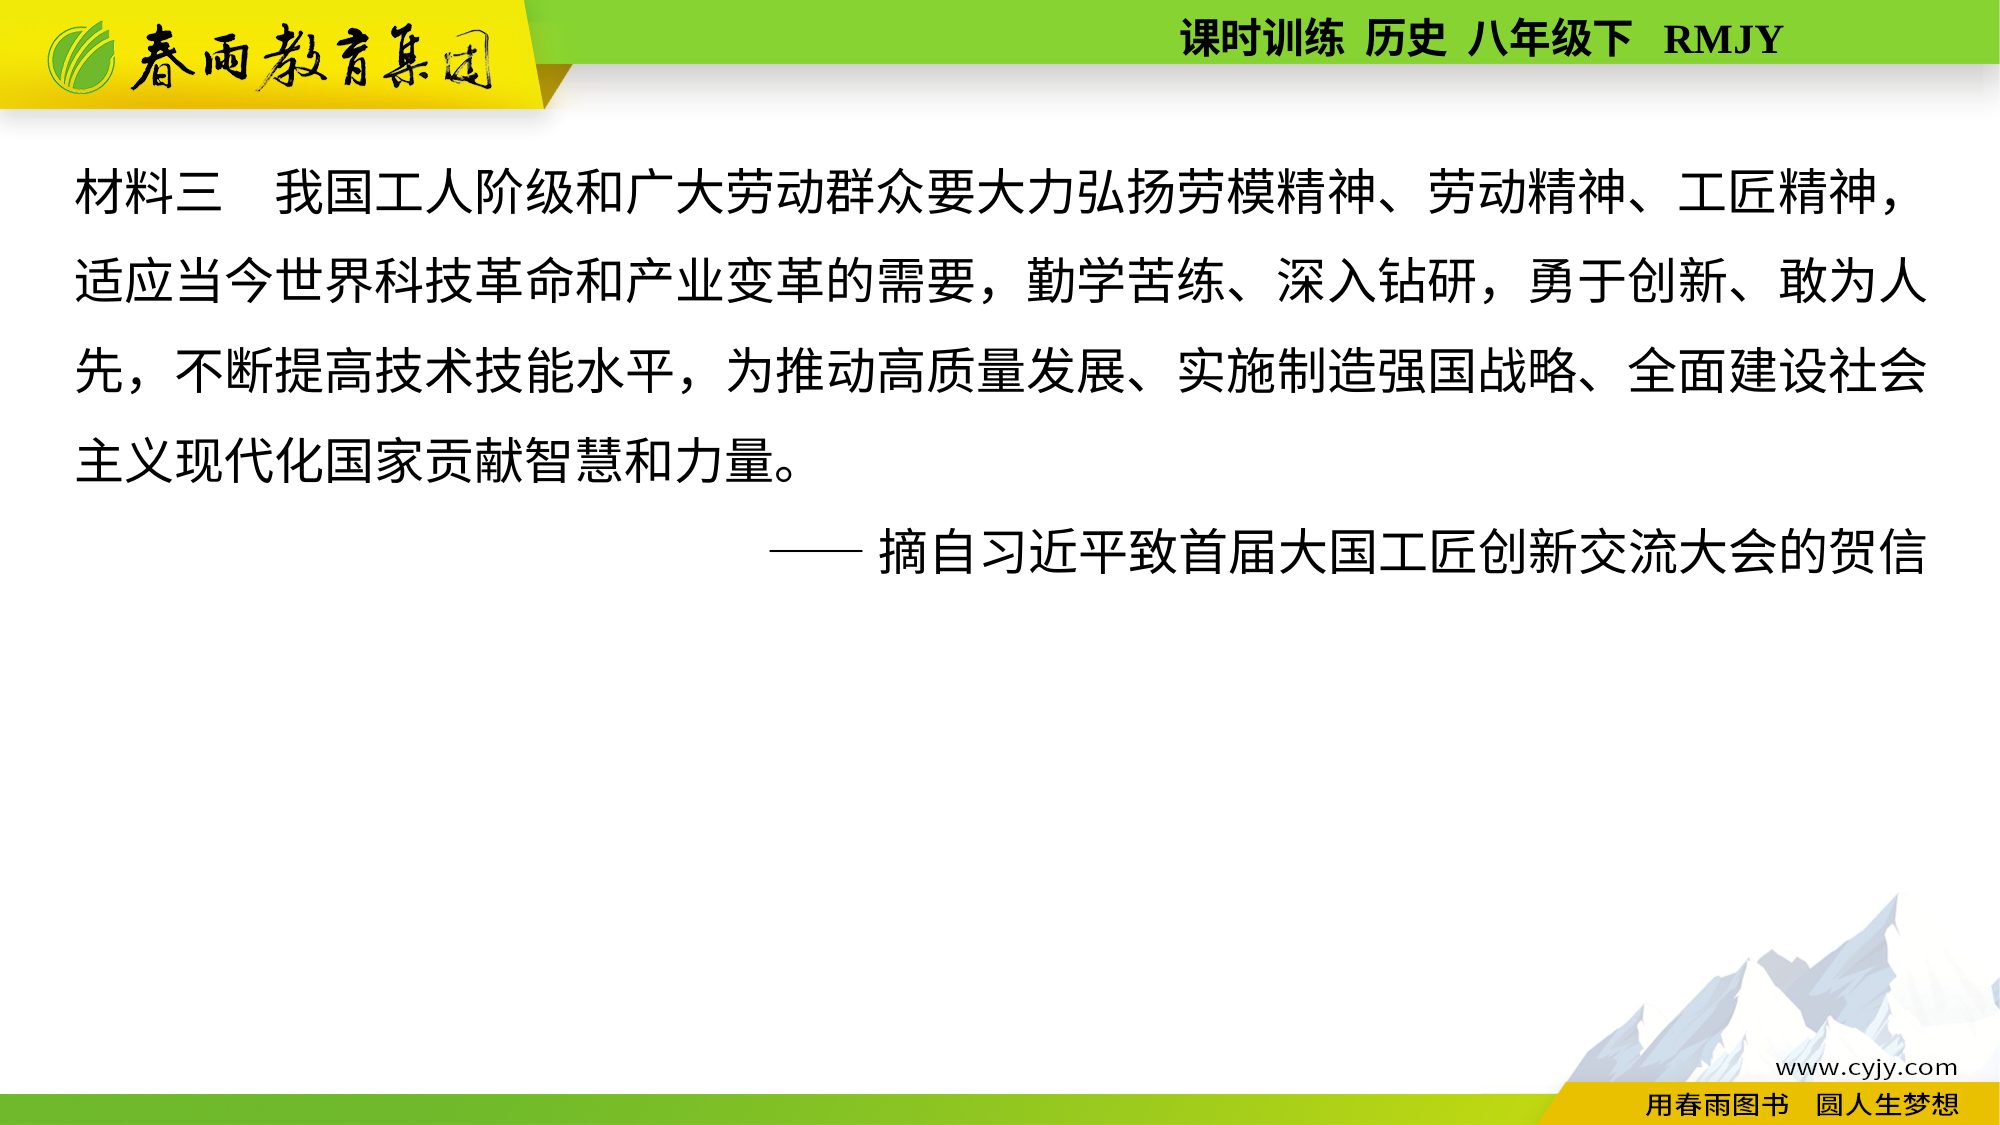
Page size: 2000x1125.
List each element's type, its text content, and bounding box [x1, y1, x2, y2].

picture [0, 0, 2000, 1125]
list 材料三 我国工人阶级和广大劳动群众要大力弘扬劳模精神、劳动精神、工匠精神，适应当今世界科技革命和产业变革的需要，勤学苦练、深入钻研，勇于创新、敢为人先，不断提高技术技能水平，为推动高质量发展、实施制造强国战略、全面建设社会主义现代化国家贡献智慧和力量。 ——摘自习近平致首届大国工匠创新交流大会的贺信 [59, 122, 1944, 592]
